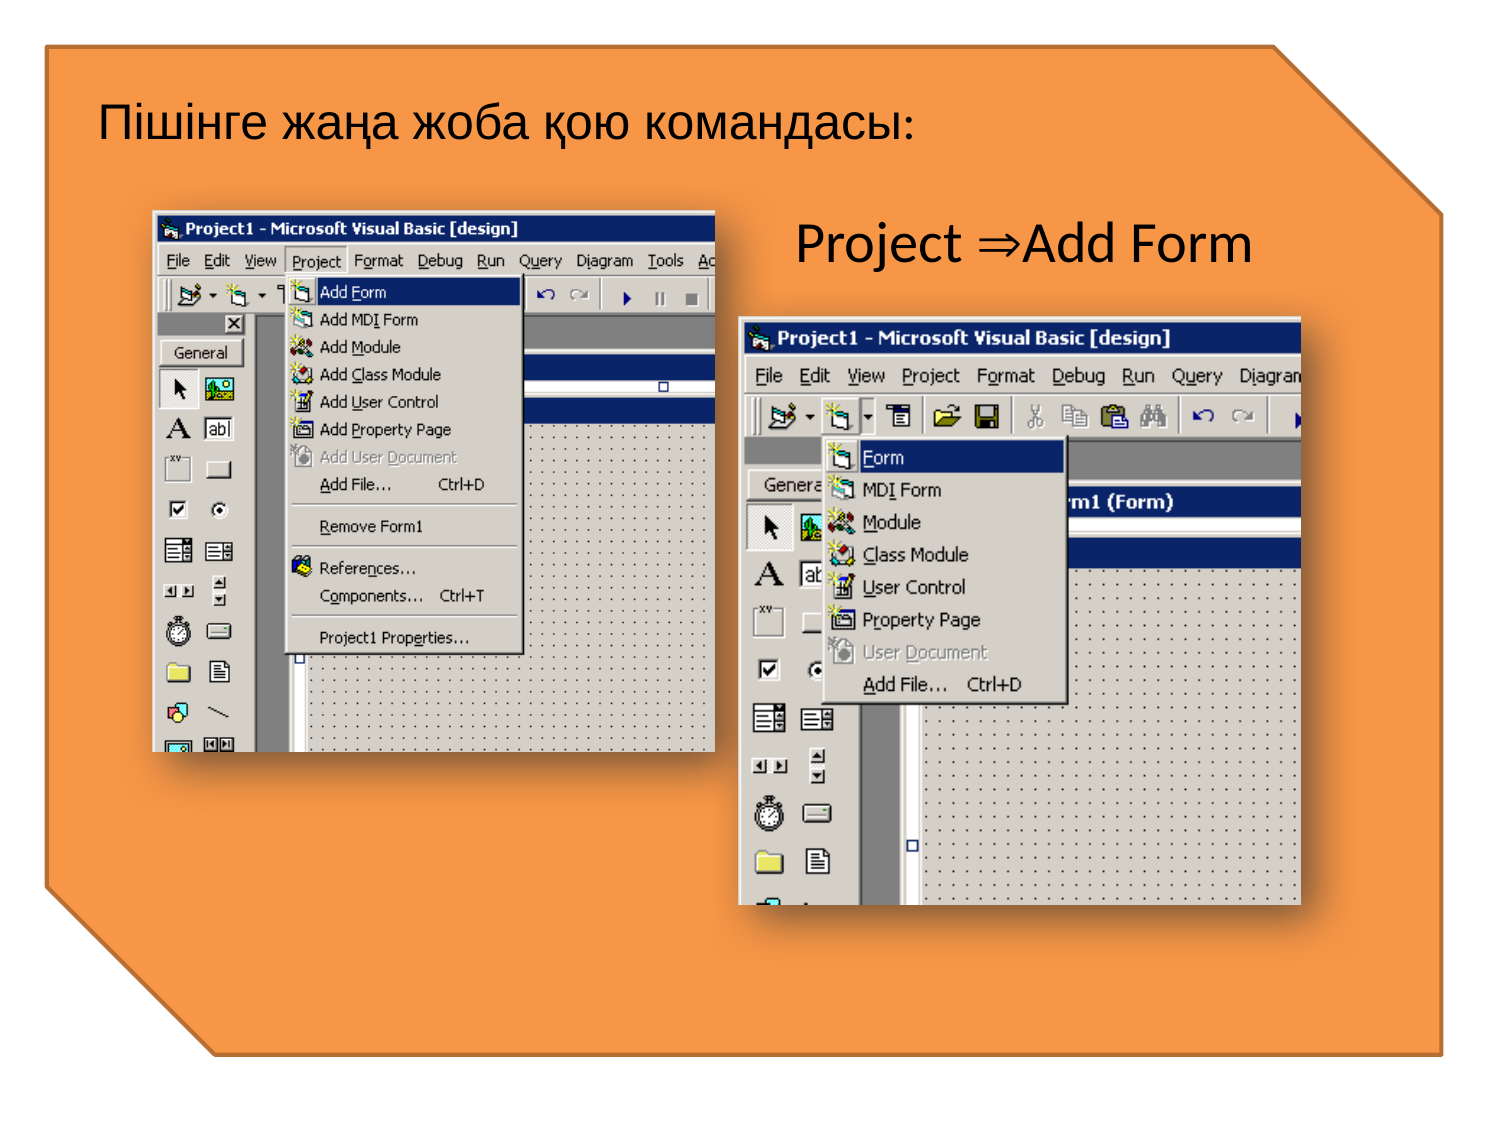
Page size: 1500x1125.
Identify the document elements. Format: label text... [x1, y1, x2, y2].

picture [152, 210, 716, 753]
text_box [44, 44, 1444, 1057]
text_box Пішінге жаңа жоба қою командасы: [82, 81, 931, 157]
picture [738, 316, 1302, 905]
text_box Project Add Form [780, 196, 1270, 282]
